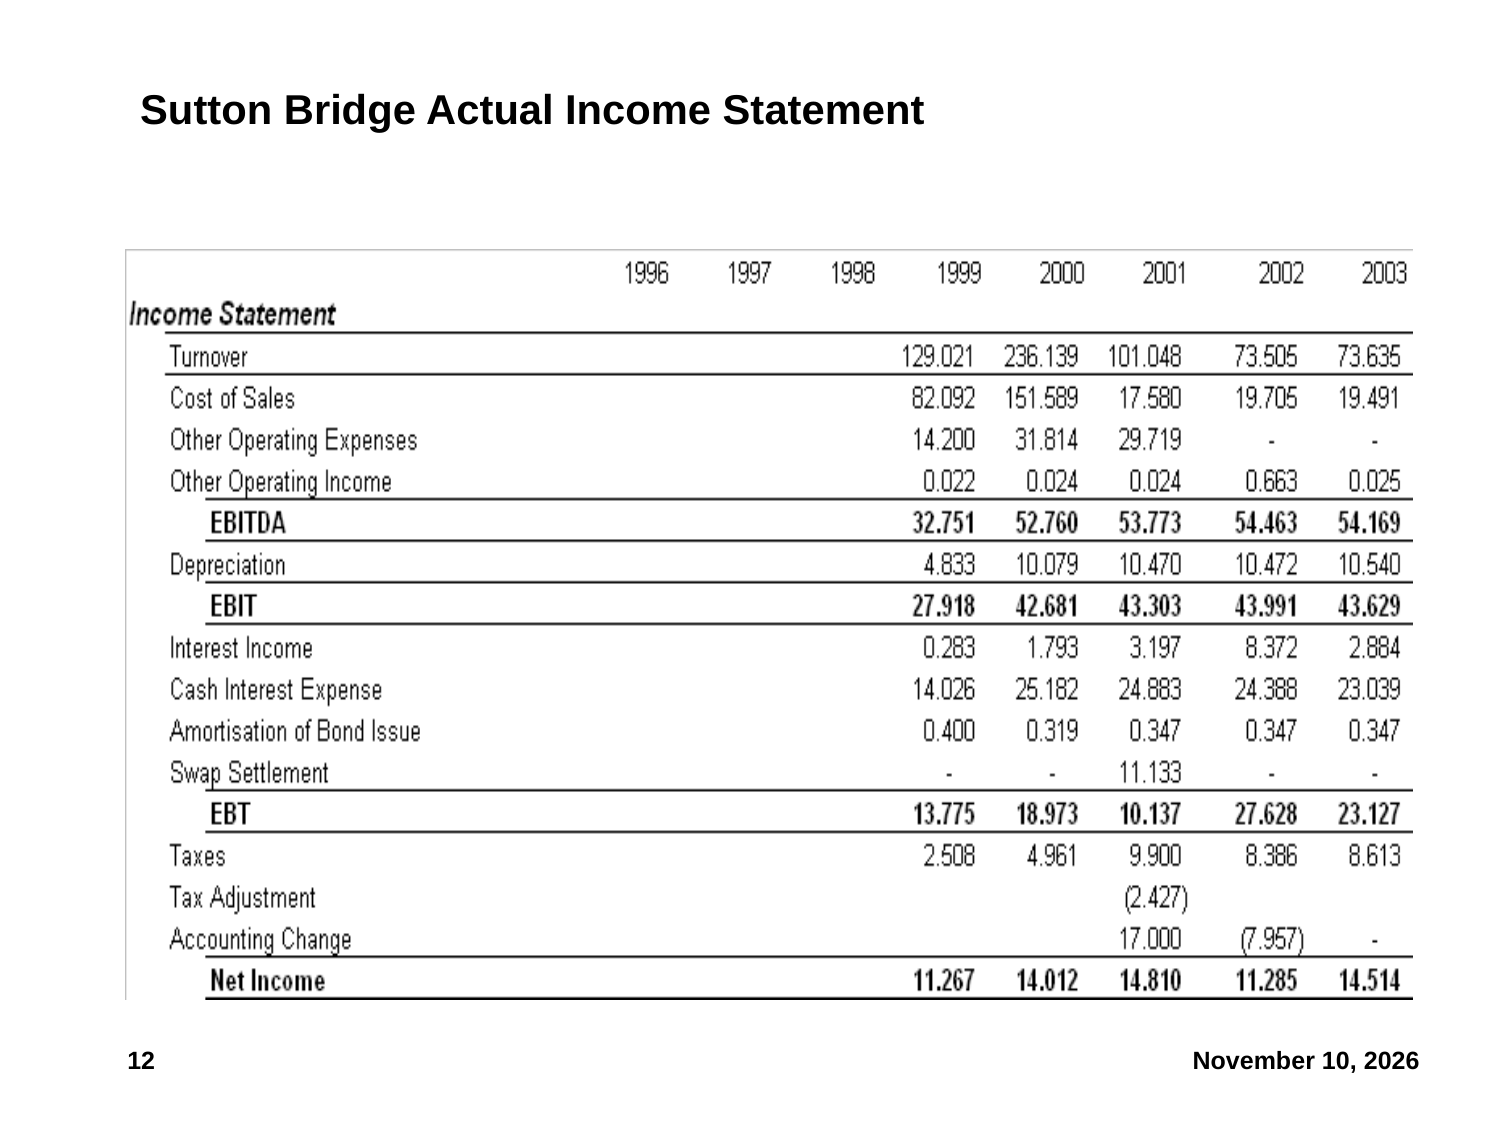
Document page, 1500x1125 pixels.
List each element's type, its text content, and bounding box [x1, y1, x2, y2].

title Sutton Bridge Actual Income Statement [124, 74, 1376, 226]
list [124, 249, 1413, 1001]
